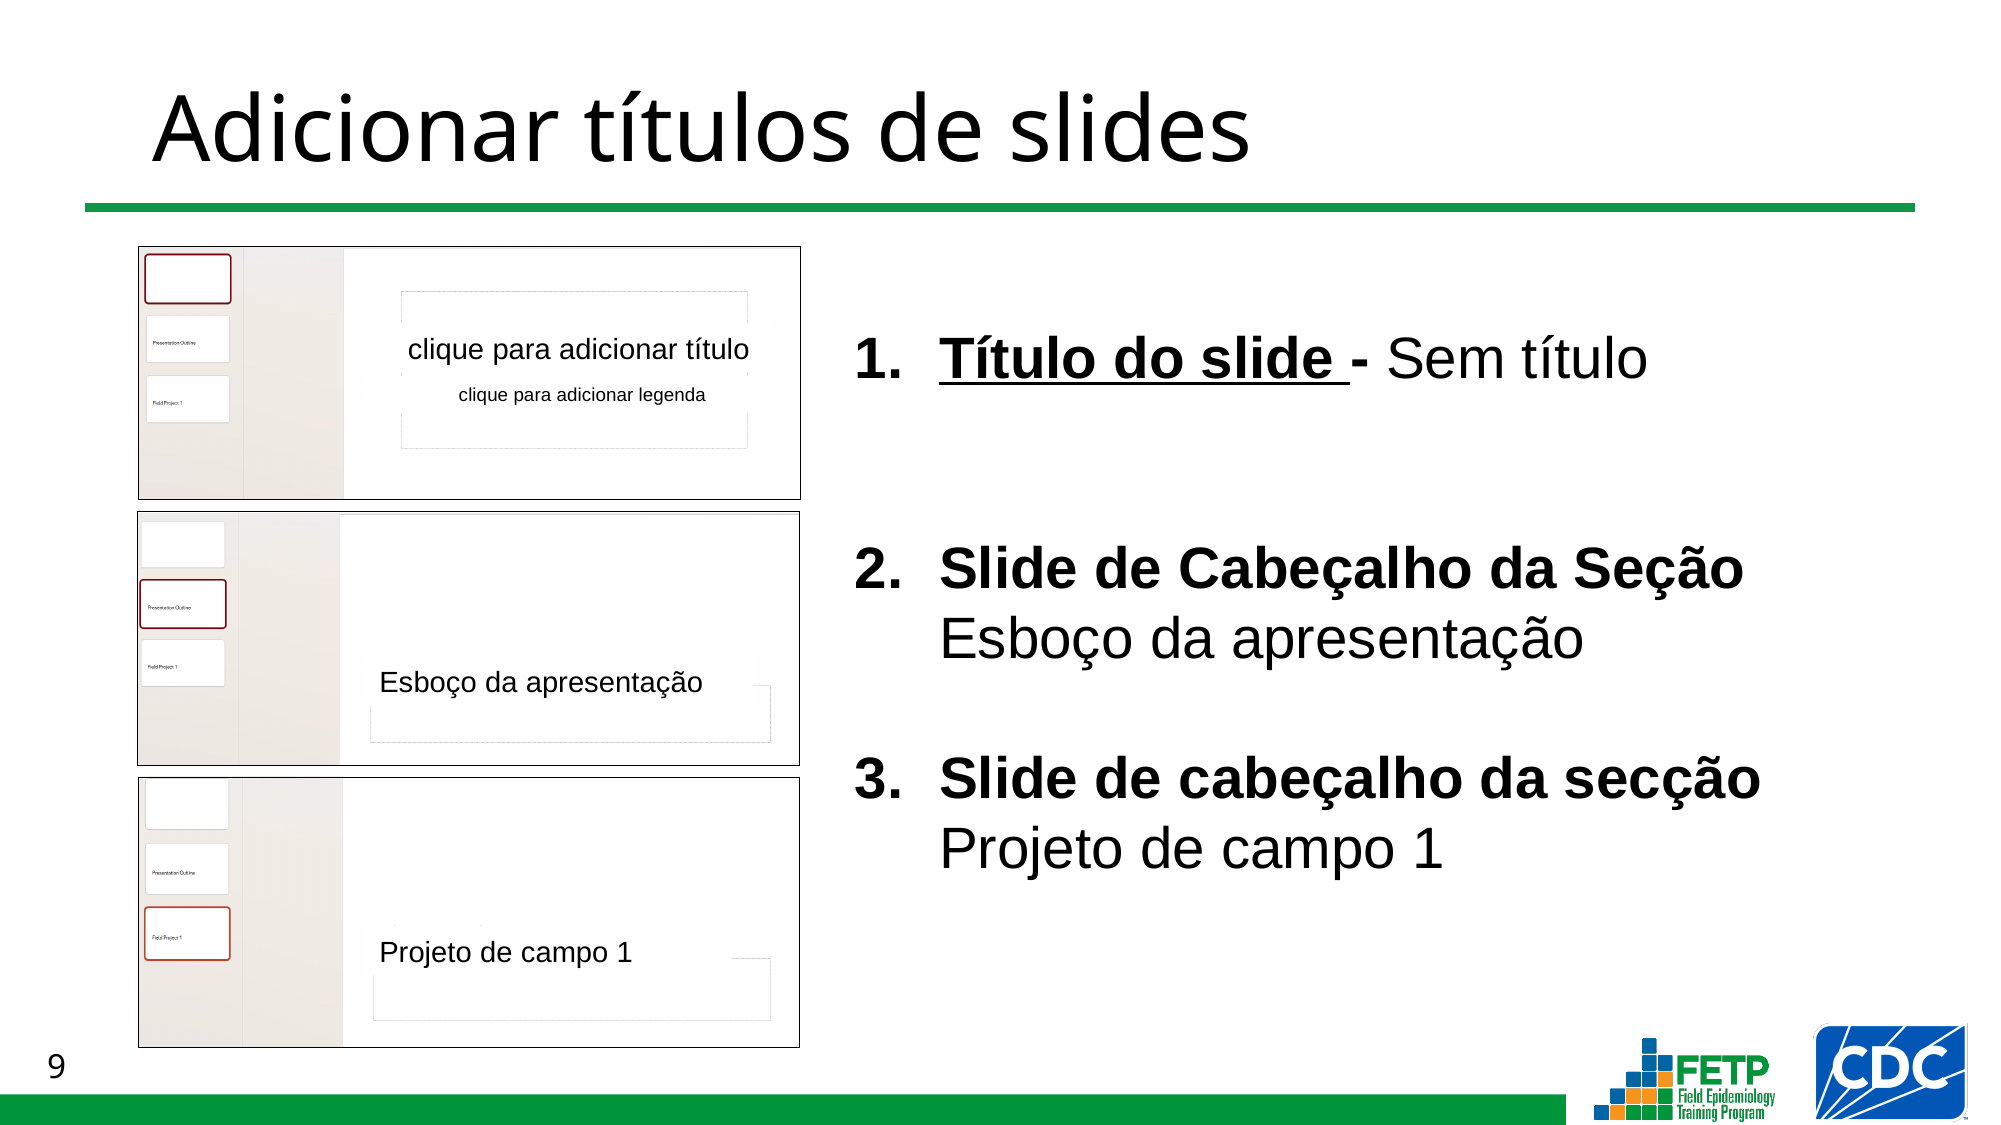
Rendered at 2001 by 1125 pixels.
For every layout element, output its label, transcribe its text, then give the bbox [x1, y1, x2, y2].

picture [1813, 1023, 1968, 1122]
picture [137, 511, 800, 766]
title Adicionar títulos de slides [137, 75, 1863, 207]
picture [138, 776, 800, 1048]
picture [1594, 1038, 1775, 1122]
list Título do slide - Sem título Slide de Cabeçalho da Seção Esboço da apresentação Slide de cabeçalho da secção Projeto de campo 1 [840, 242, 1863, 1004]
picture [138, 246, 801, 500]
